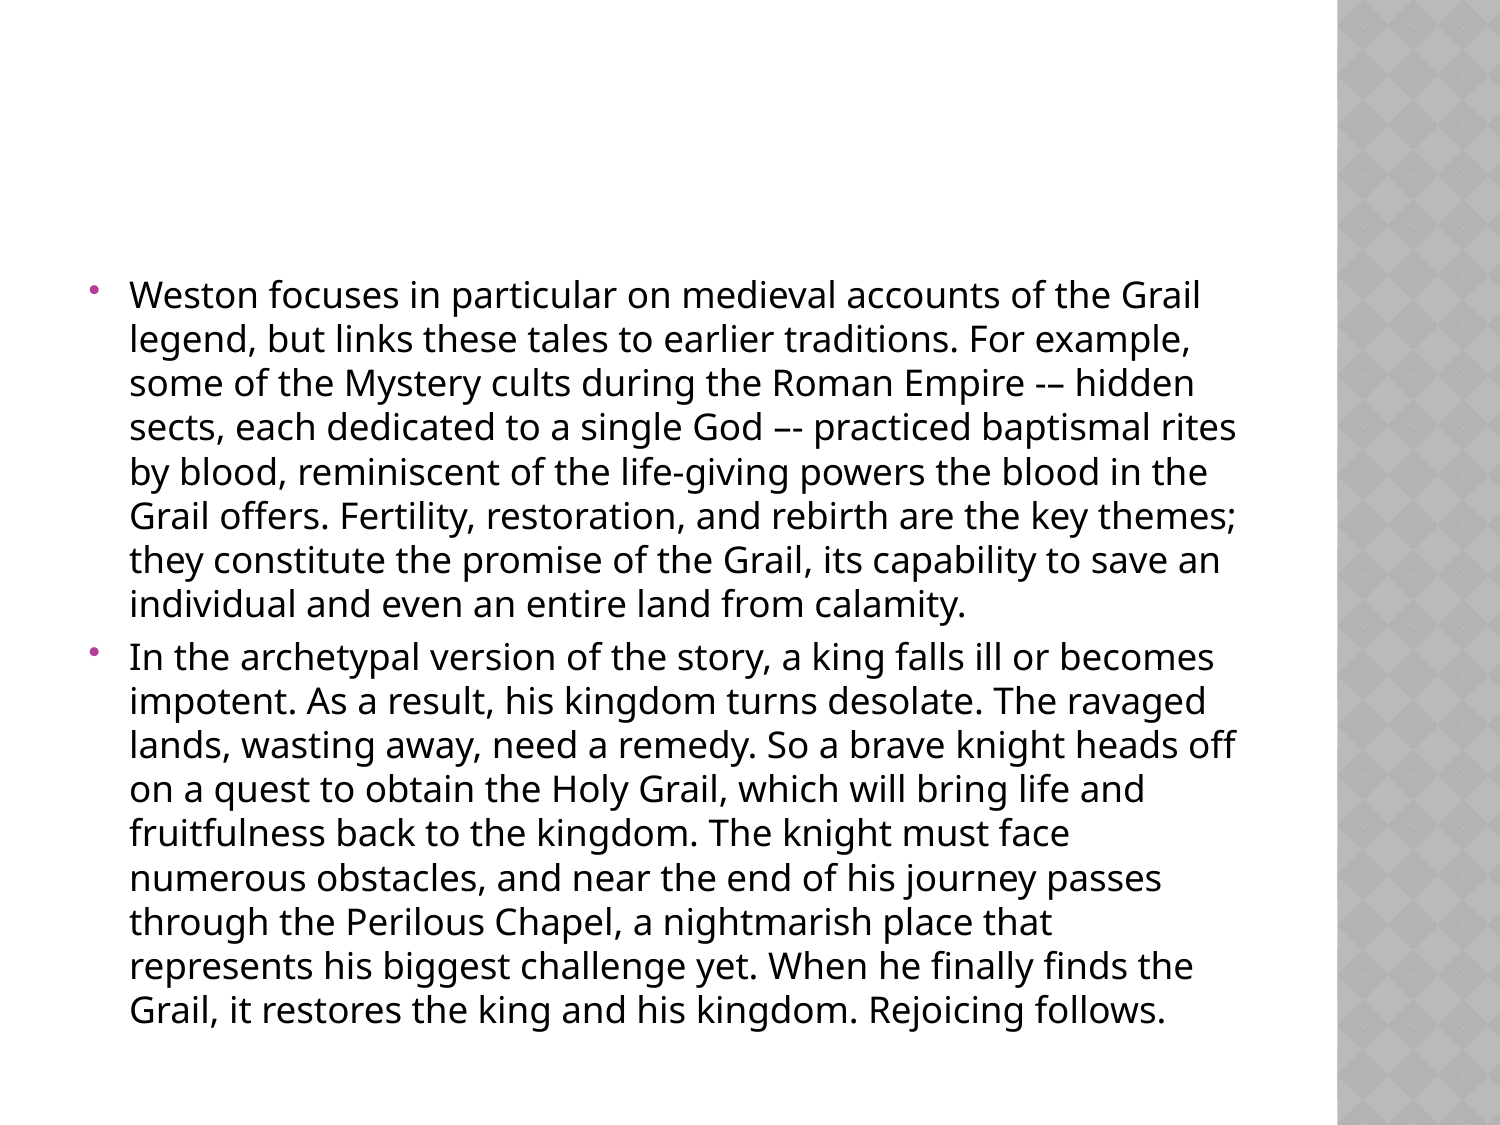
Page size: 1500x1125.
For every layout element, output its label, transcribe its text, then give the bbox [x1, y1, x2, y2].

list Weston focuses in particular on medieval accounts of the Grail legend, but links these tales to earlier traditions. For example, some of the Mystery cults during the Roman Empire -– hidden sects, each dedicated to a single God –- practiced baptismal rites by blood, reminiscent of the life-giving powers the blood in the Grail offers. Fertility, restoration, and rebirth are the key themes; they constitute the promise of the Grail, its capability to save an individual and even an entire land from calamity. In the archetypal version of the story, a king falls ill or becomes impotent. As a result, his kingdom turns desolate. The ravaged lands, wasting away, need a remedy. So a brave knight heads off on a quest to obtain the Holy Grail, which will bring life and fruitfulness back to the kingdom. The knight must face numerous obstacles, and near the end of his journey passes through the Perilous Chapel, a nightmarish place that represents his biggest challenge yet. When he finally finds the Grail, it restores the king and his kingdom. Rejoicing follows. [75, 264, 1263, 1059]
